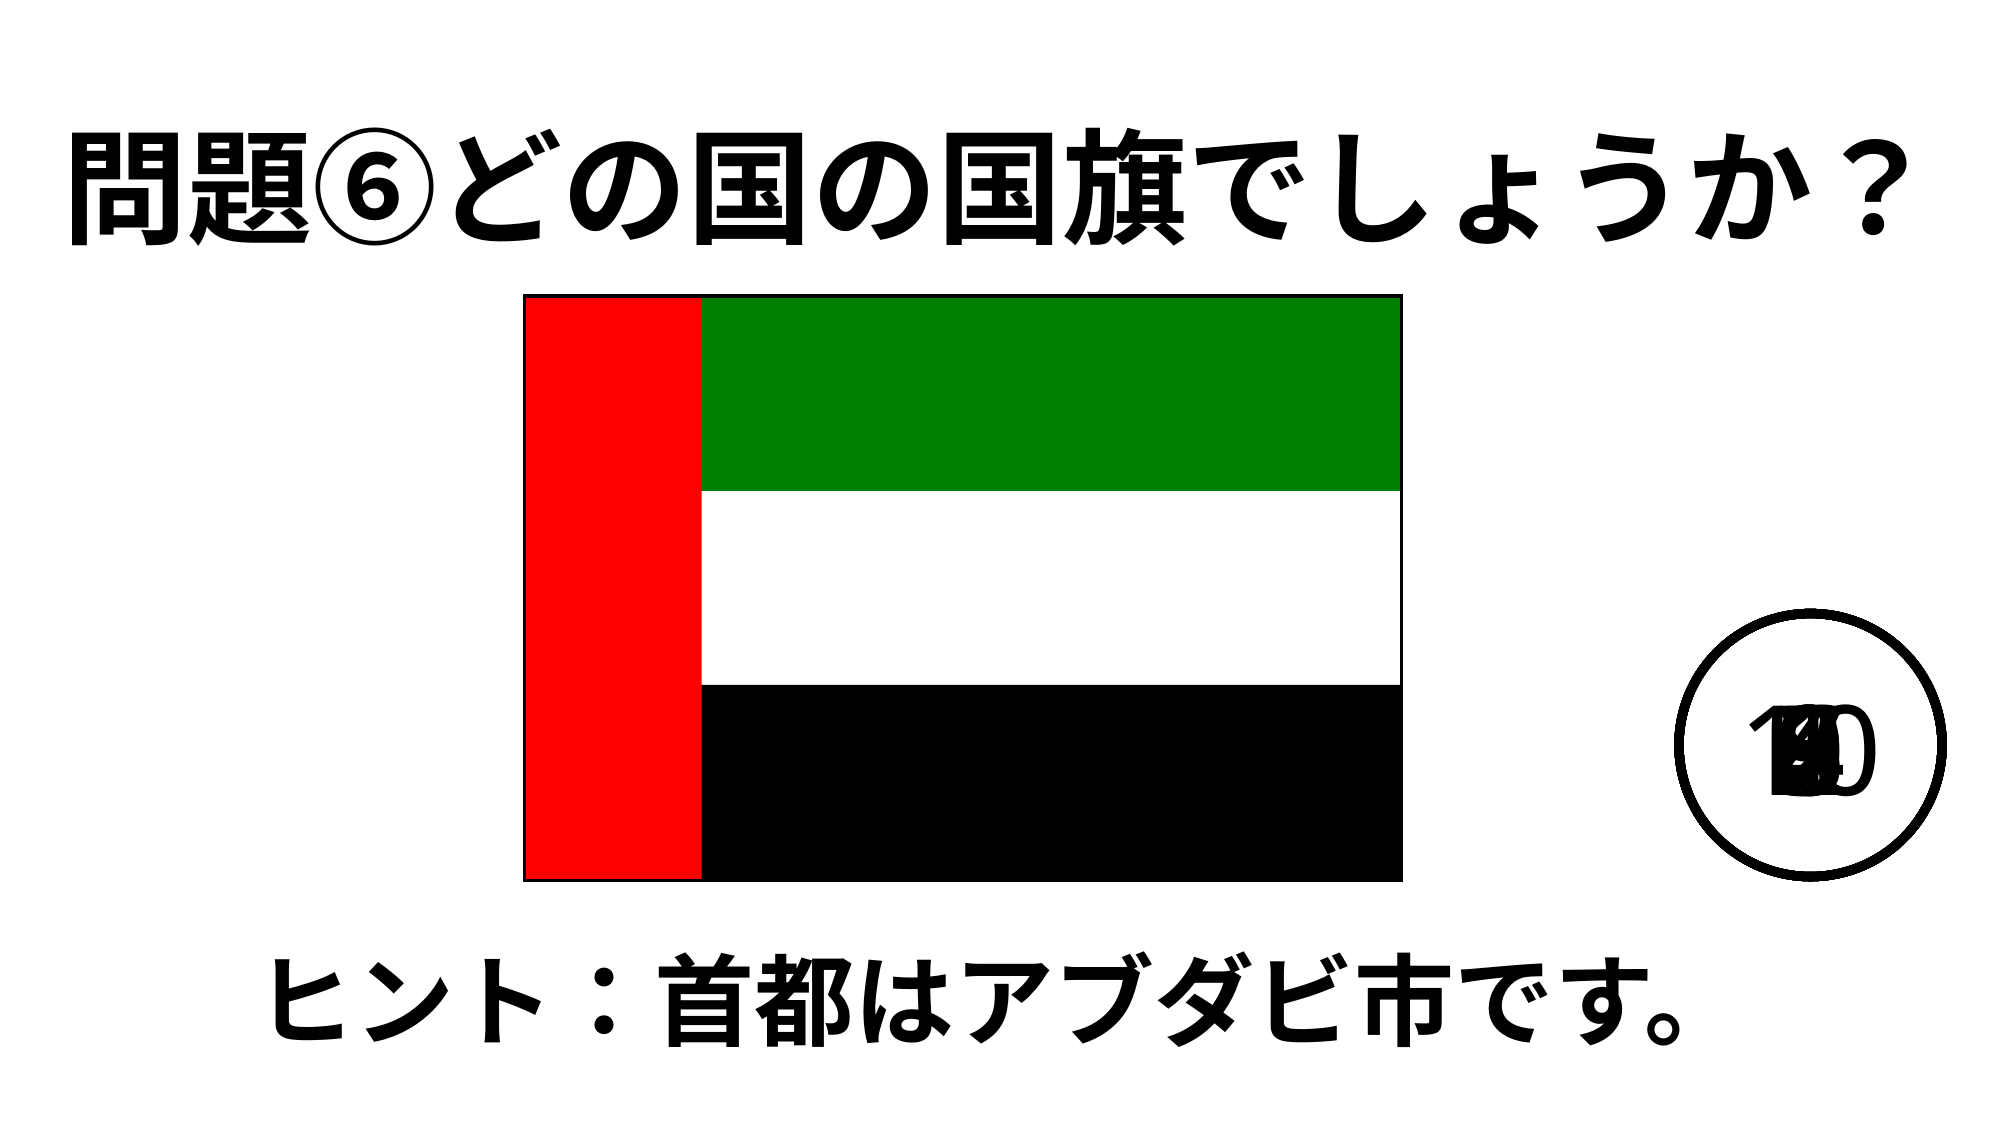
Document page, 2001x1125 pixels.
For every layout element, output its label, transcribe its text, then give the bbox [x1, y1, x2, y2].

text_box 問題⑥どの国の国旗でしょうか？ [0, 101, 2000, 267]
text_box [524, 296, 1402, 882]
text_box 0 [1673, 607, 1948, 883]
text_box ヒント：首都はアブダビ市です。 [0, 931, 2000, 1066]
